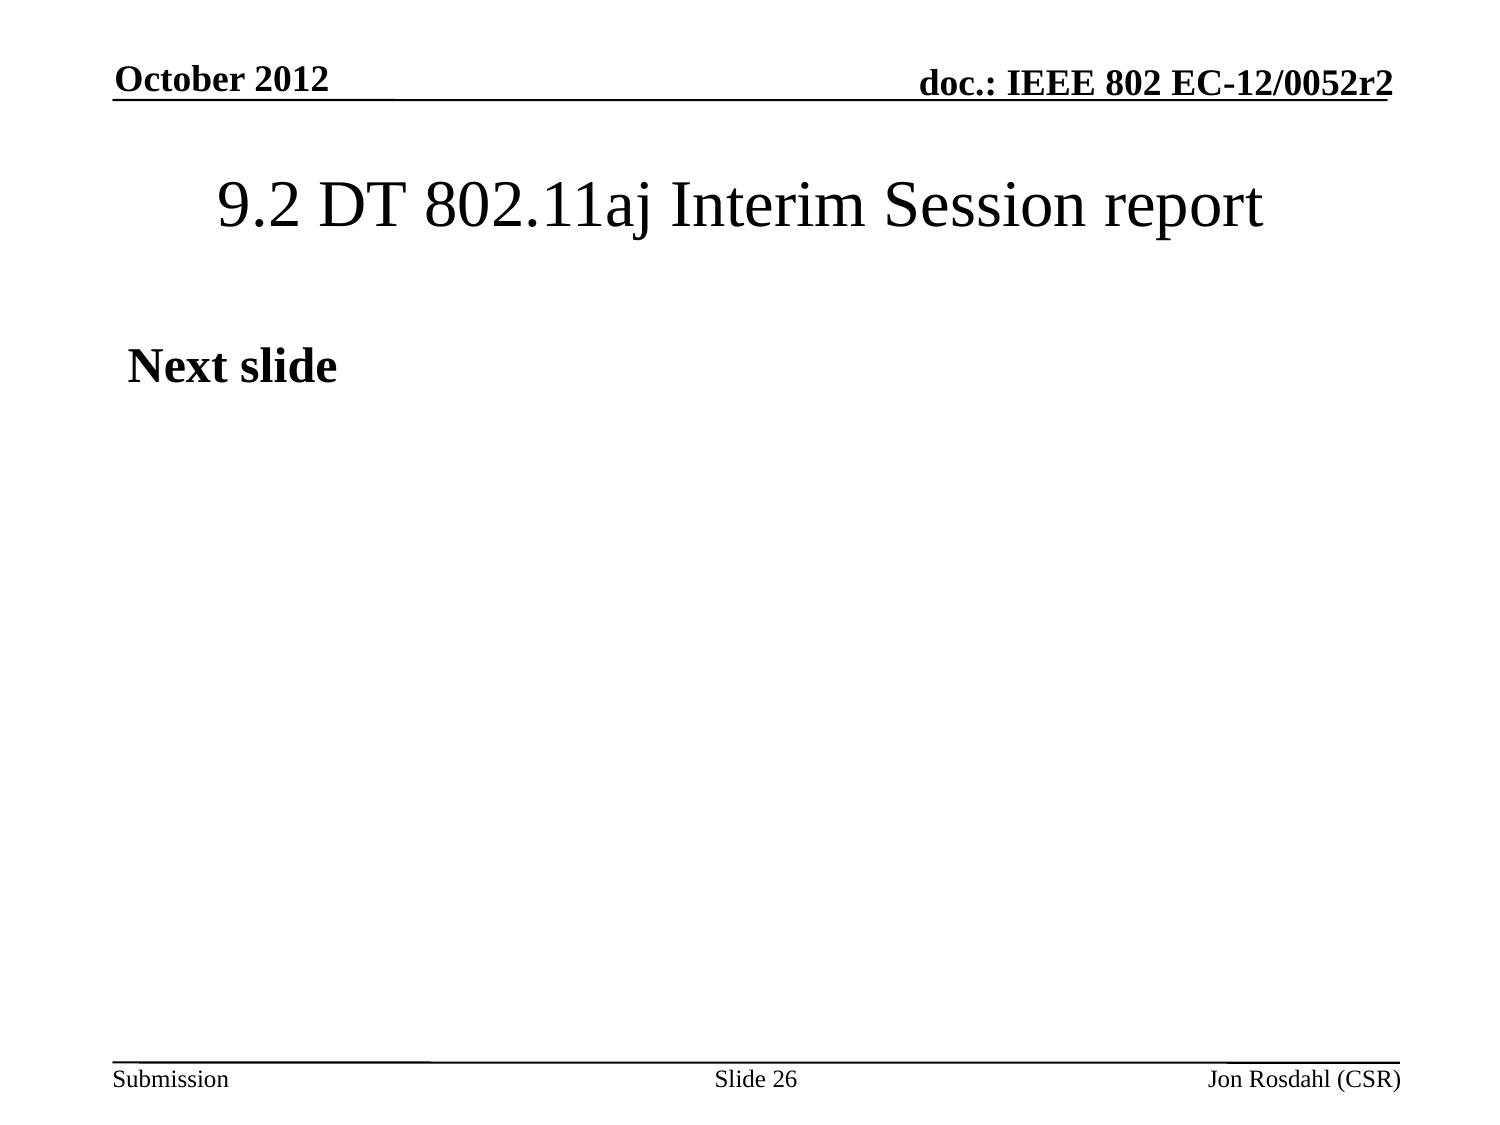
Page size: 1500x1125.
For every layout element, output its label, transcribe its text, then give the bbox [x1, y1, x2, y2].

slide_number Slide 26 [712, 1061, 800, 1123]
list Next slide [112, 324, 1388, 1000]
title 9.2 DT 802.11aj Interim Session report [112, 112, 1388, 288]
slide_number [114, 54, 423, 100]
footer Jon Rosdahl (CSR) [878, 1061, 1402, 1093]
